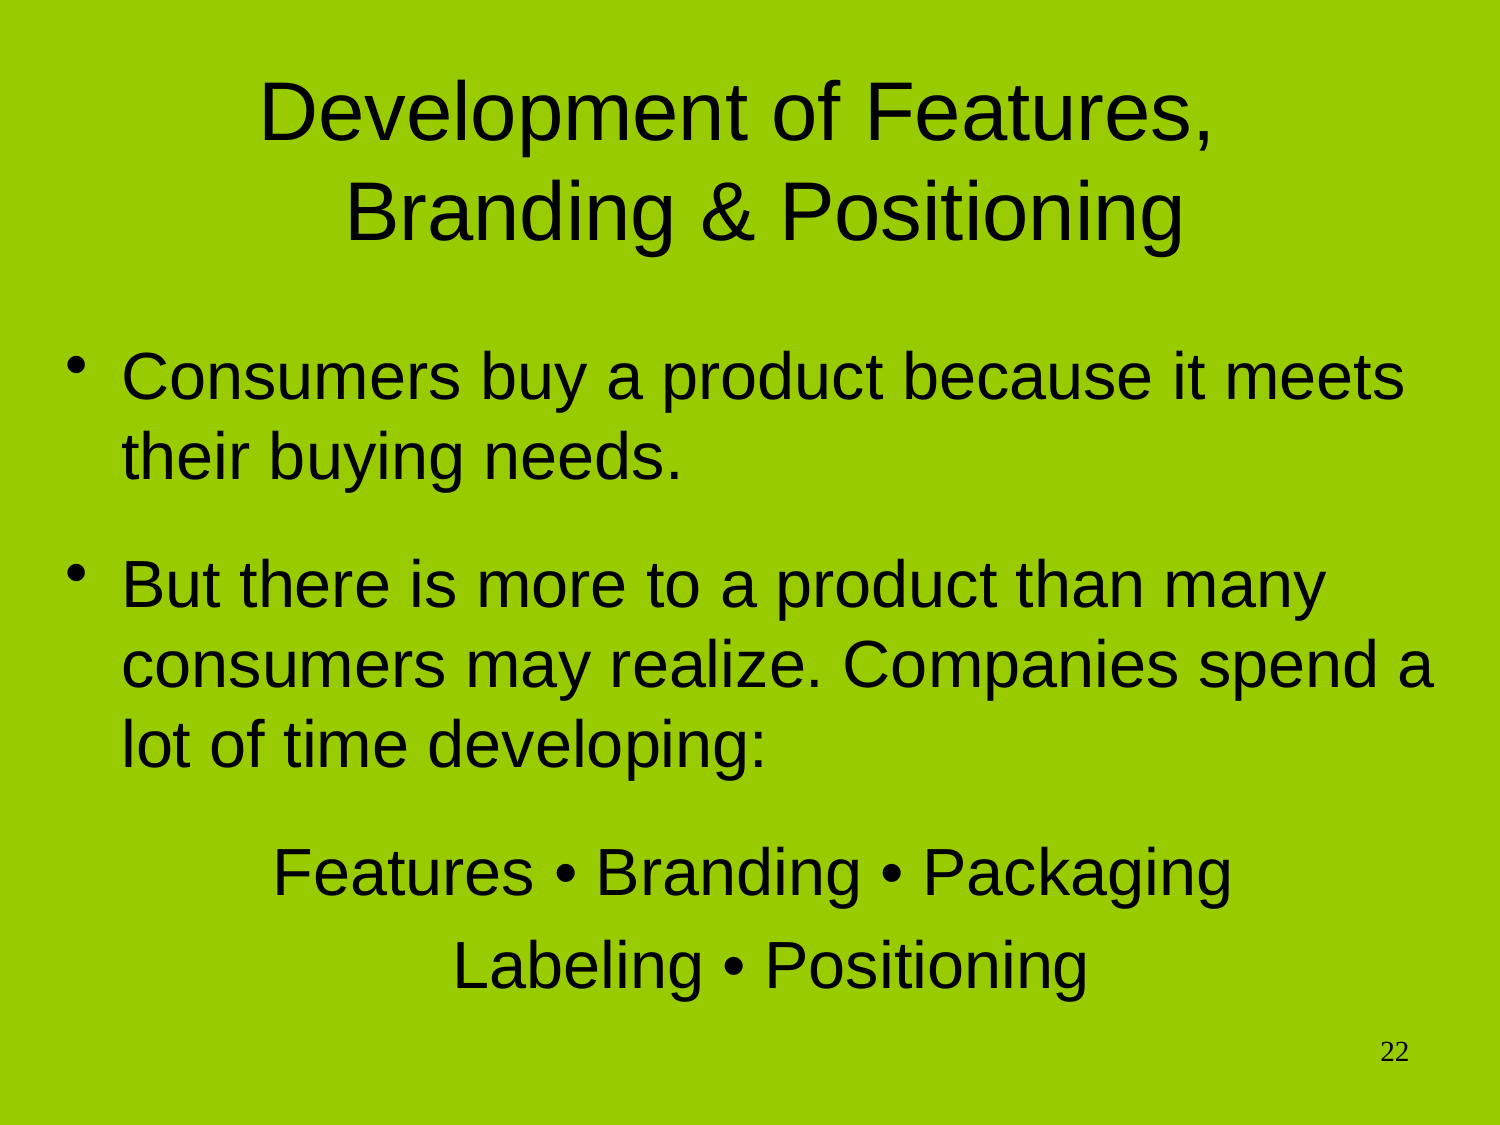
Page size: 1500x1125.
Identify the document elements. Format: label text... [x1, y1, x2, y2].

slide_number 22 [1074, 1026, 1426, 1103]
text_box Development of Features, Branding & Positioning [24, 49, 1450, 275]
list Consumers buy a product because it meets their buying needs. But there is more to a product than many consumers may realize. Companies spend a lot of time developing: Features • Branding • Packaging Labeling • Positioning [49, 324, 1476, 1026]
